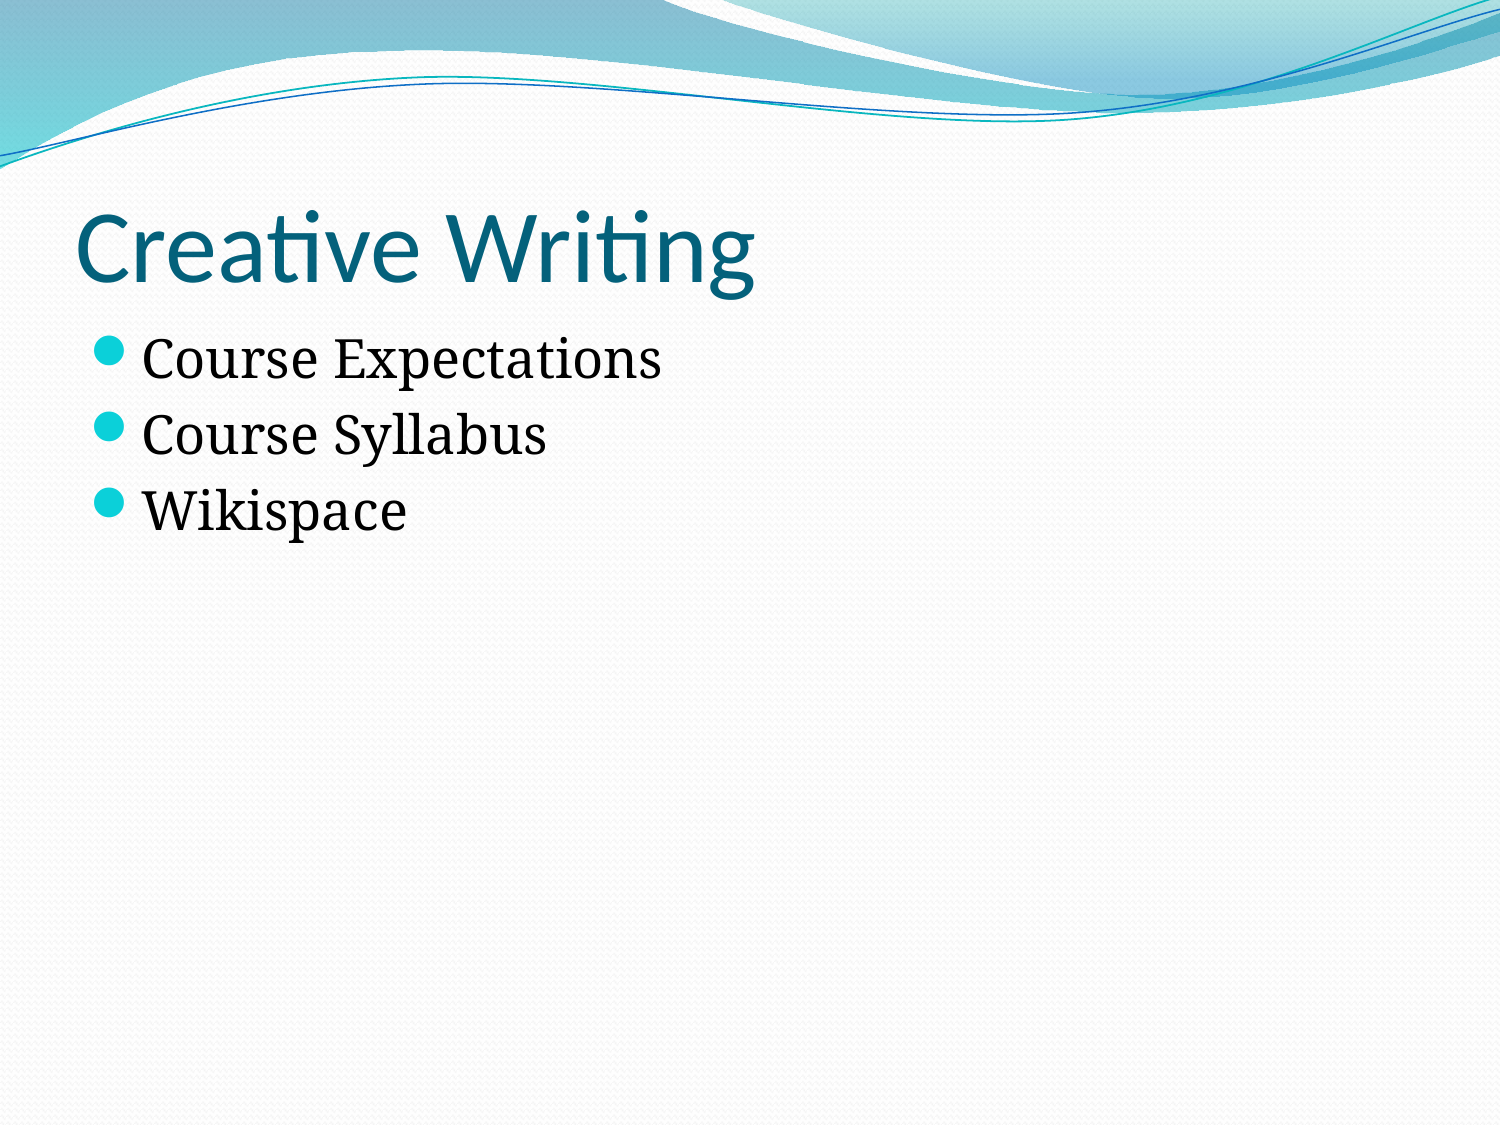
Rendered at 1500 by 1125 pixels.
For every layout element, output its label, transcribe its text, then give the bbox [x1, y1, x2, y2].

list Course Expectations Course Syllabus Wikispace [75, 317, 1425, 1038]
title Creative Writing [75, 115, 1425, 303]
